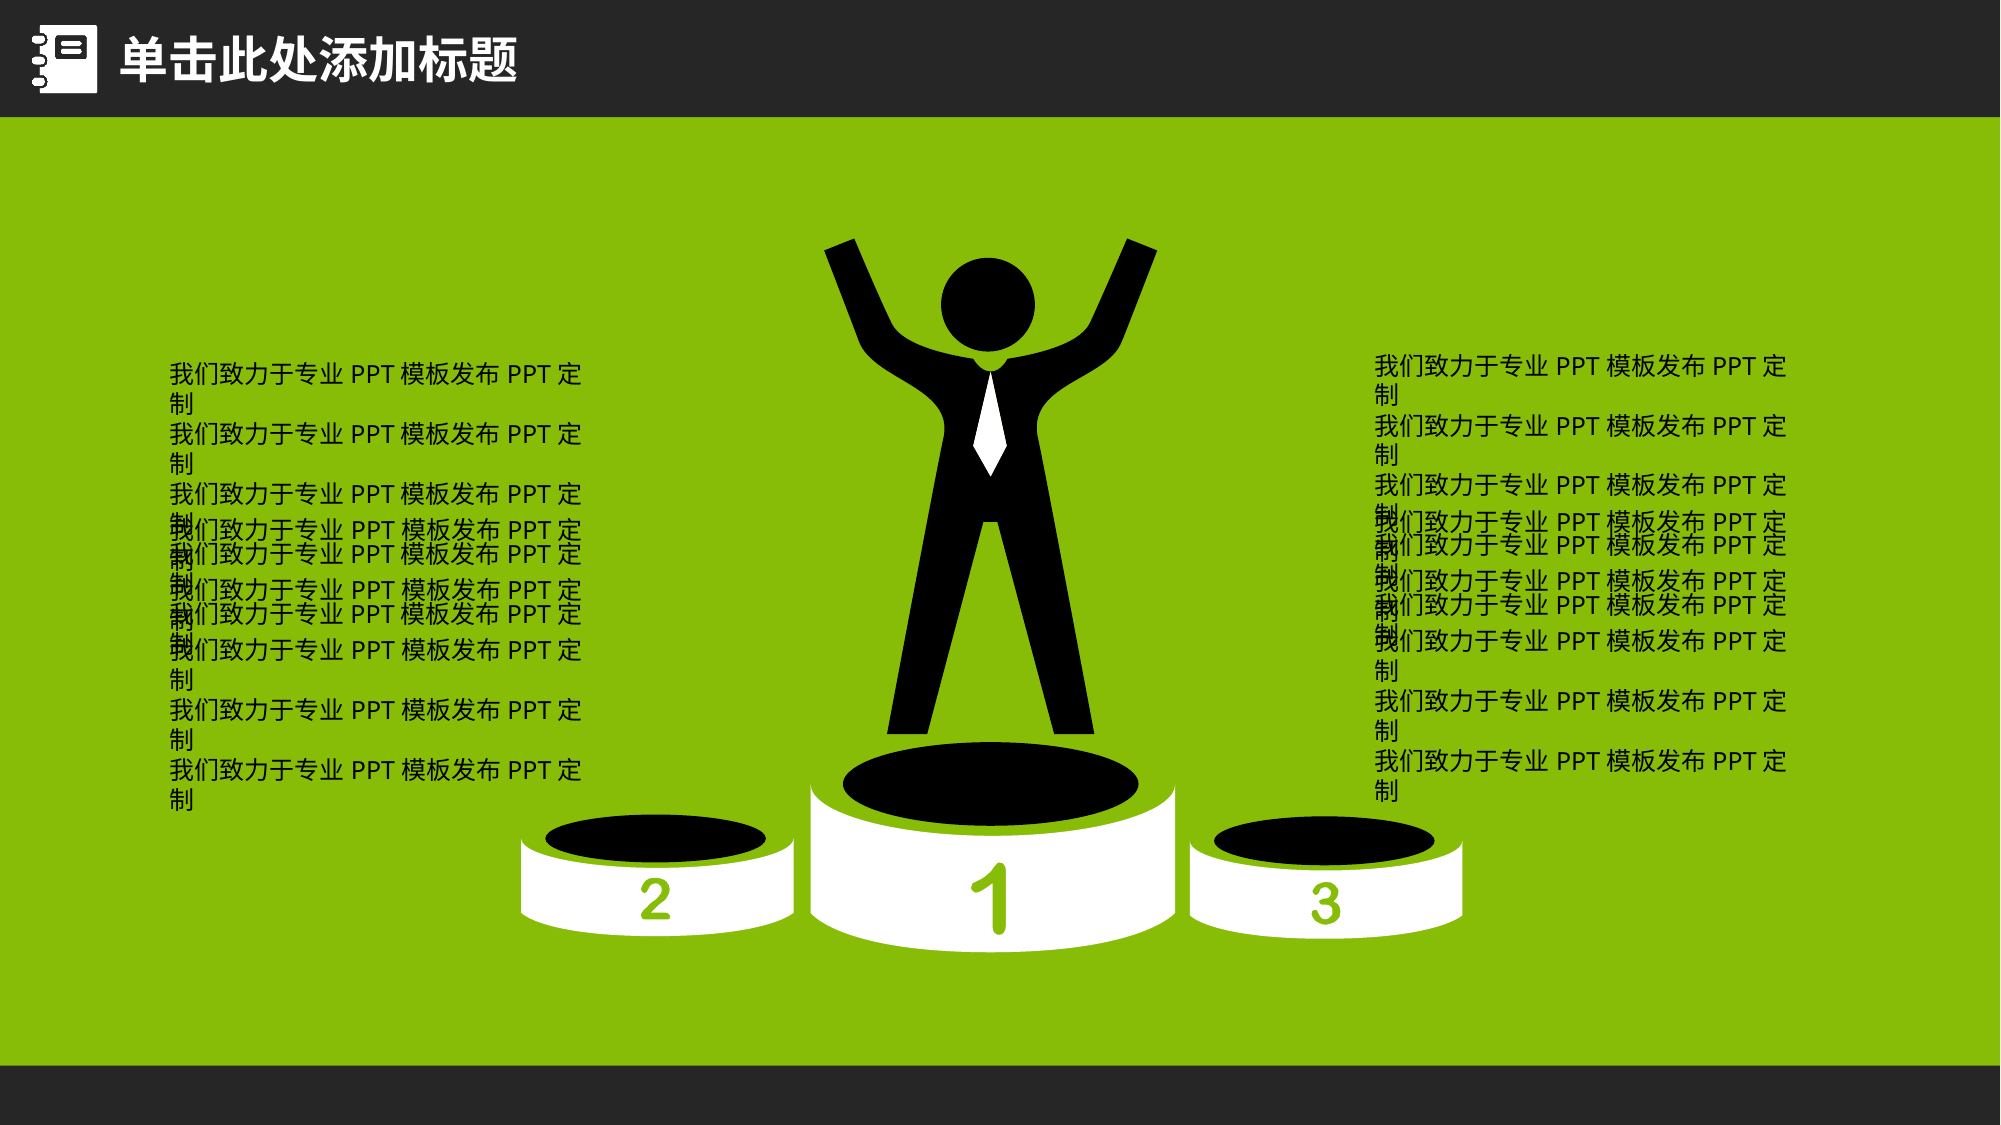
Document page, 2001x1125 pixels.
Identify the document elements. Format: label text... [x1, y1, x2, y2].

text_box [0, 0, 2000, 118]
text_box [154, 238, 1827, 953]
picture [0, 0, 2001, 1125]
picture [27, 20, 104, 98]
text_box 单击此处添加标题 [104, 21, 542, 97]
text_box [0, 1065, 2000, 1125]
